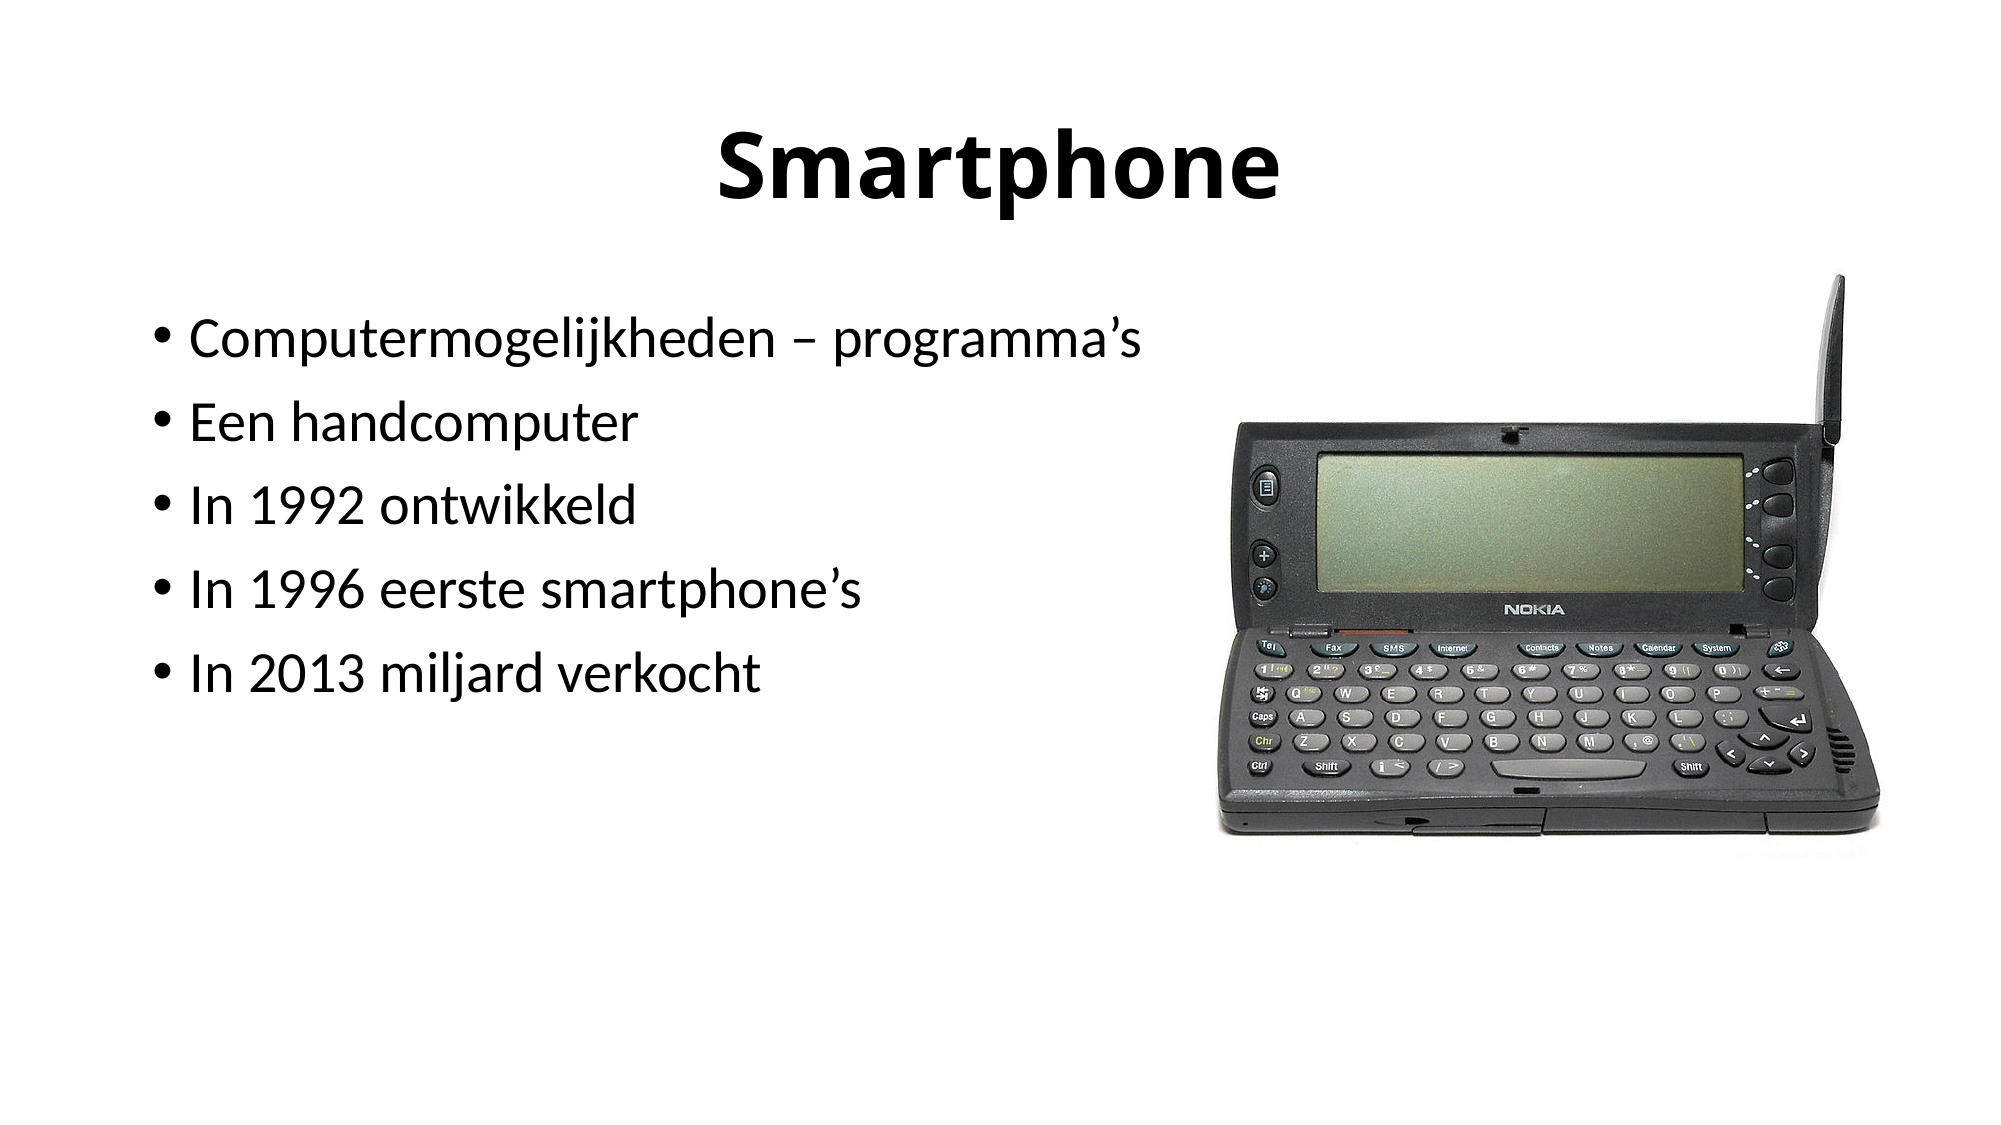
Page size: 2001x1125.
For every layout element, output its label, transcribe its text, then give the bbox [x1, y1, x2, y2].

title Smartphone [137, 59, 1863, 278]
picture [1157, 268, 1932, 857]
list Computermogelijkheden – programma’s Een handcomputer In 1992 ontwikkeld In 1996 eerste smartphone’s In 2013 miljard verkocht [137, 299, 1228, 1014]
